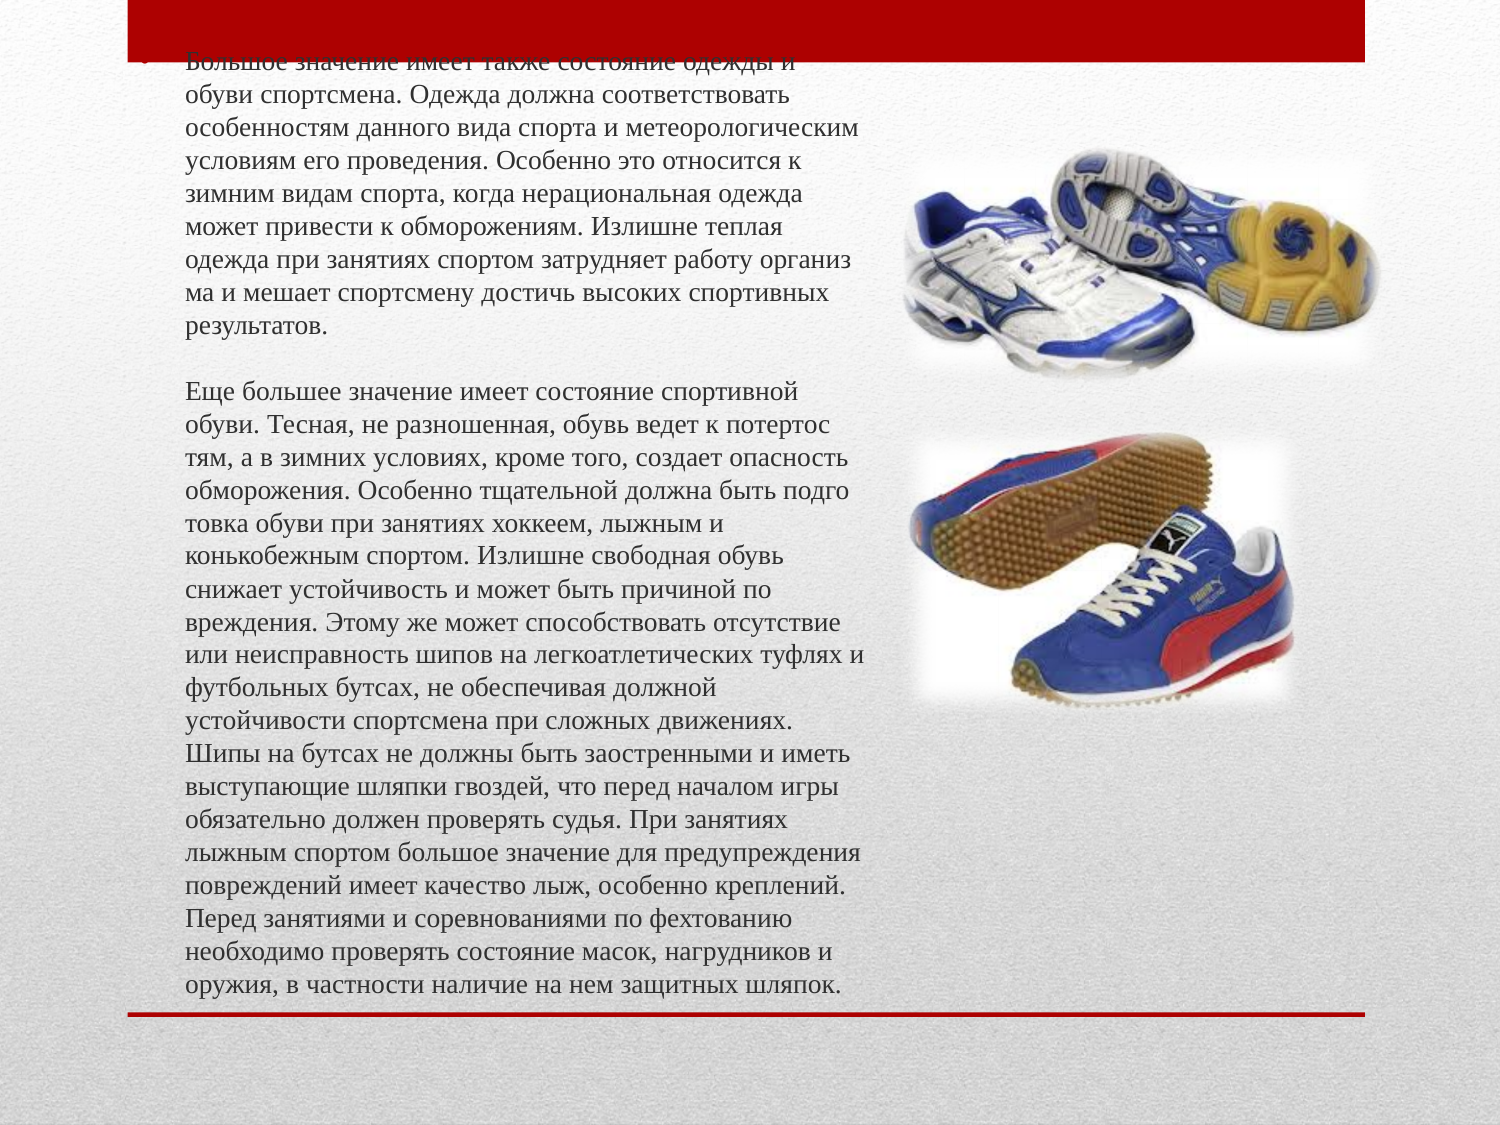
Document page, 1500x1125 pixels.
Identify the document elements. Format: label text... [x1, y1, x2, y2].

picture [894, 136, 1390, 387]
list Большое значение имеет также со­стояние одежды и обуви спортсмена. Одежда должна соответствовать особен­ностям данного вида спорта и метеоро­логическим условиям его проведения. Особенно это относится к зимним видам спорта, когда нерациональная одежда может привести к обморожени­ям. Излишне теплая одежда при заня­тиях спортом затрудняет работу организ­ма и мешает спортсмену достичь высоких спортивных результатов. Еще большее значение имеет состо­яние спортивной обуви. Тесная, не разношенная, обувь ведет к потертос­тям, а в зимних условиях, кроме того, создает опасность обморожения. Осо­бенно тщательной должна быть подго­товка обуви при занятиях хоккеем, лыжным и конькобежным спортом. Излишне свободная обувь снижает ус­тойчивость и может быть причиной по­вреждения. Этому же может способ­ствовать отсутствие или неисправность шипов на легкоатлетических туфлях и футбольных бутсах, не обеспечивая дол­жной устойчивости спортсмена при сложных движениях. Шипы на бутсах не должны быть заостренными и иметь выступающие шляпки гвоздей, что пе­ред началом игры обязательно должен проверять судья. При занятиях лыжным спортом большое значение для предуп­реждения повреждений имеет качество лыж, особенно креплений. Перед заня­тиями и соревнованиями по фехтованию необходимо проверять состояние масок, нагрудников и оружия, в частности на­личие на нем защитных шляпок. [125, 19, 880, 1024]
picture [895, 419, 1309, 722]
